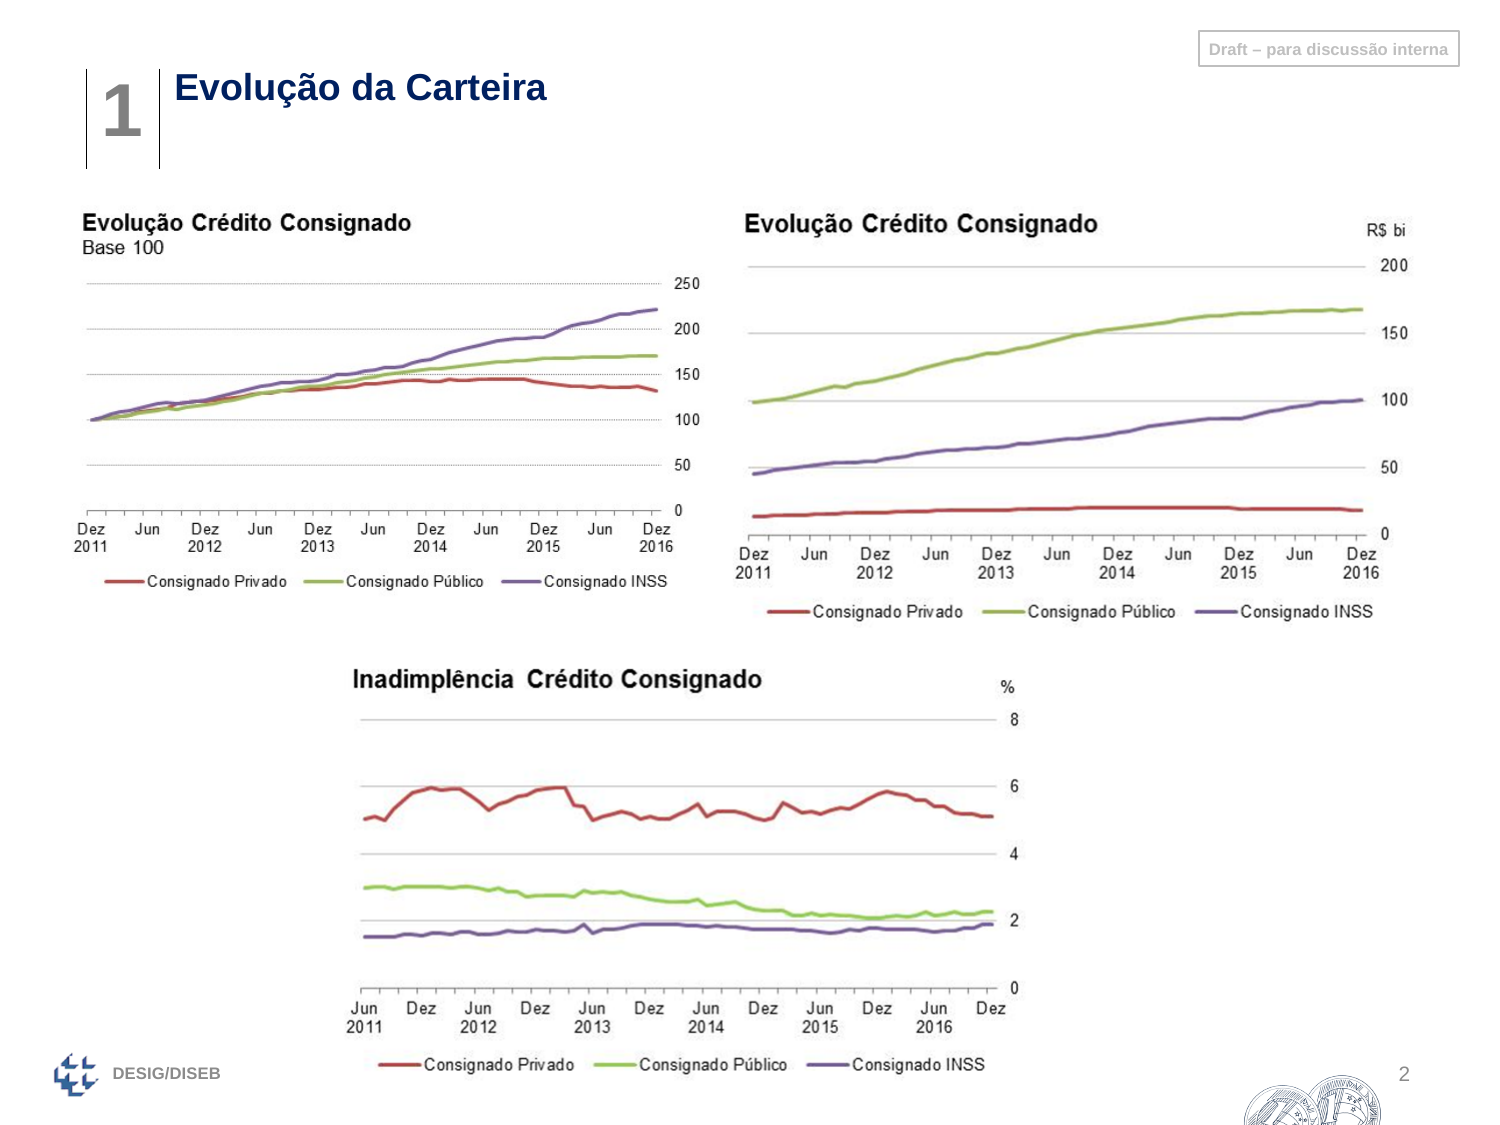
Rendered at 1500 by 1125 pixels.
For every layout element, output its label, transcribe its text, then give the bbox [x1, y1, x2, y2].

slide_number 2 [1074, 1042, 1425, 1103]
picture [51, 1050, 97, 1098]
footer DESIG/DISEB [97, 1042, 431, 1103]
picture [52, 195, 1422, 640]
text_box Evolução da Carteira [159, 60, 1471, 186]
picture [323, 649, 1034, 1094]
text_box 1 [86, 54, 148, 179]
picture [1241, 1070, 1384, 1125]
